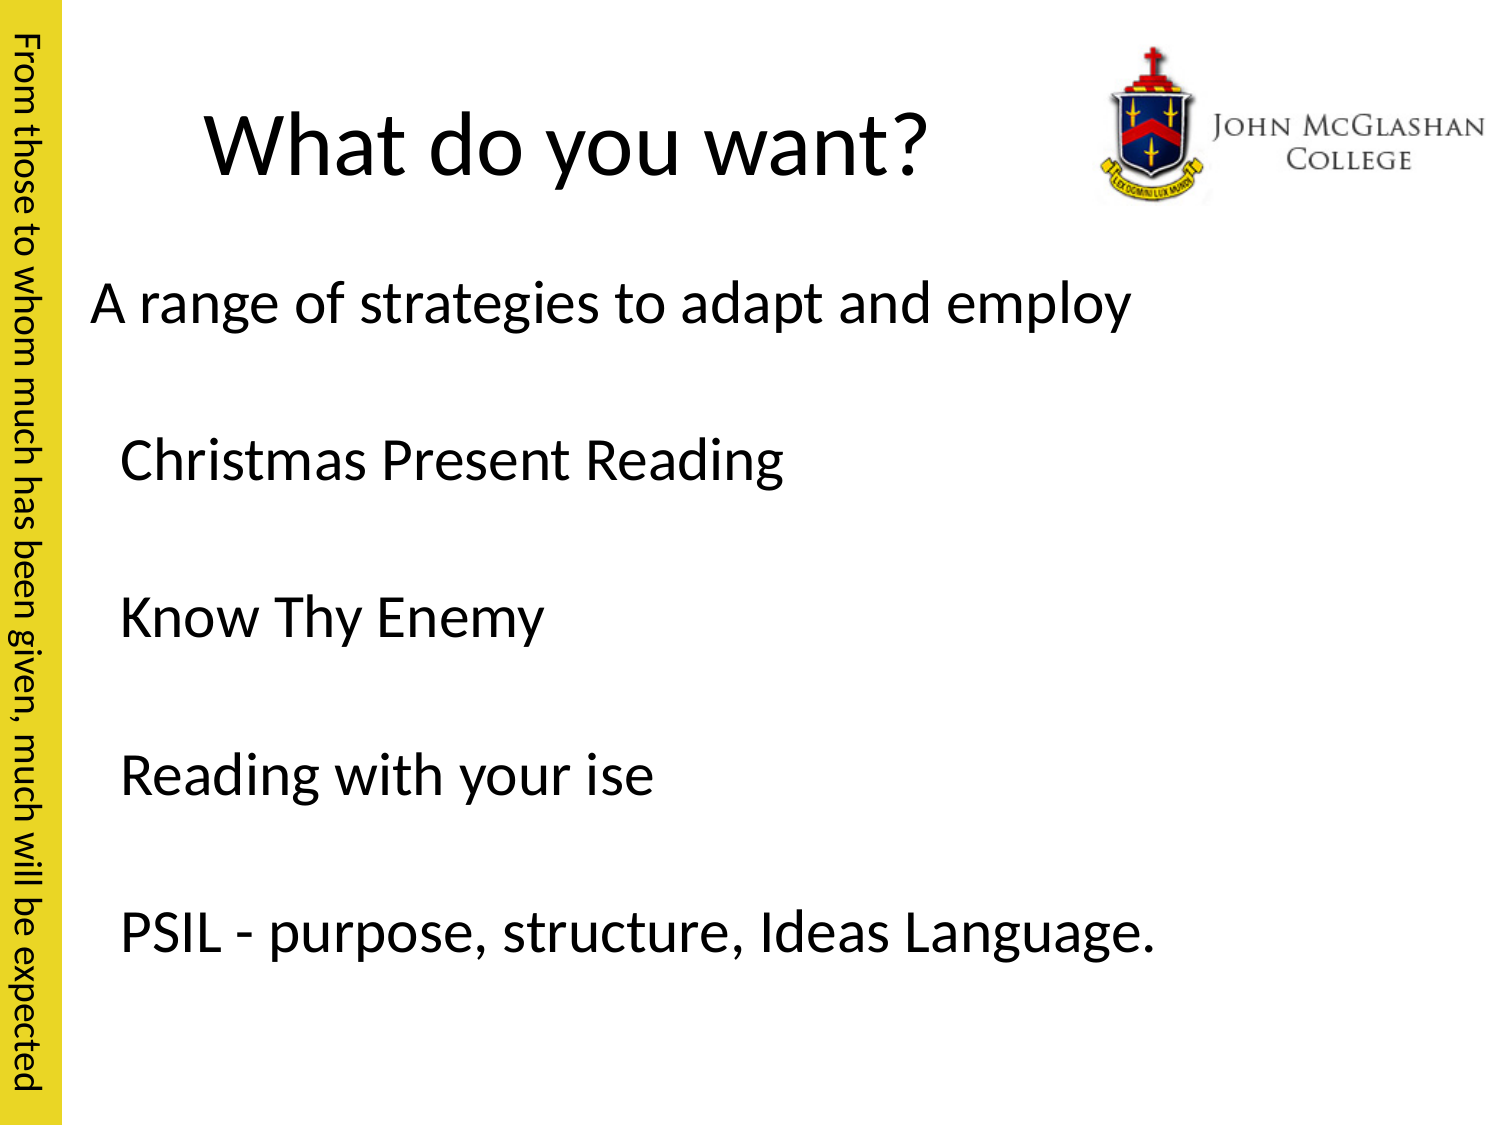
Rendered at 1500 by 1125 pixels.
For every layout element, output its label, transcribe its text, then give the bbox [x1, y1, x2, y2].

title What do you want? [61, 45, 1075, 233]
list A range of strategies to adapt and employ Christmas Present Reading Know Thy Enemy Reading with your ise PSIL - purpose, structure, Ideas Language. [75, 262, 1425, 1005]
picture [1092, 44, 1487, 206]
